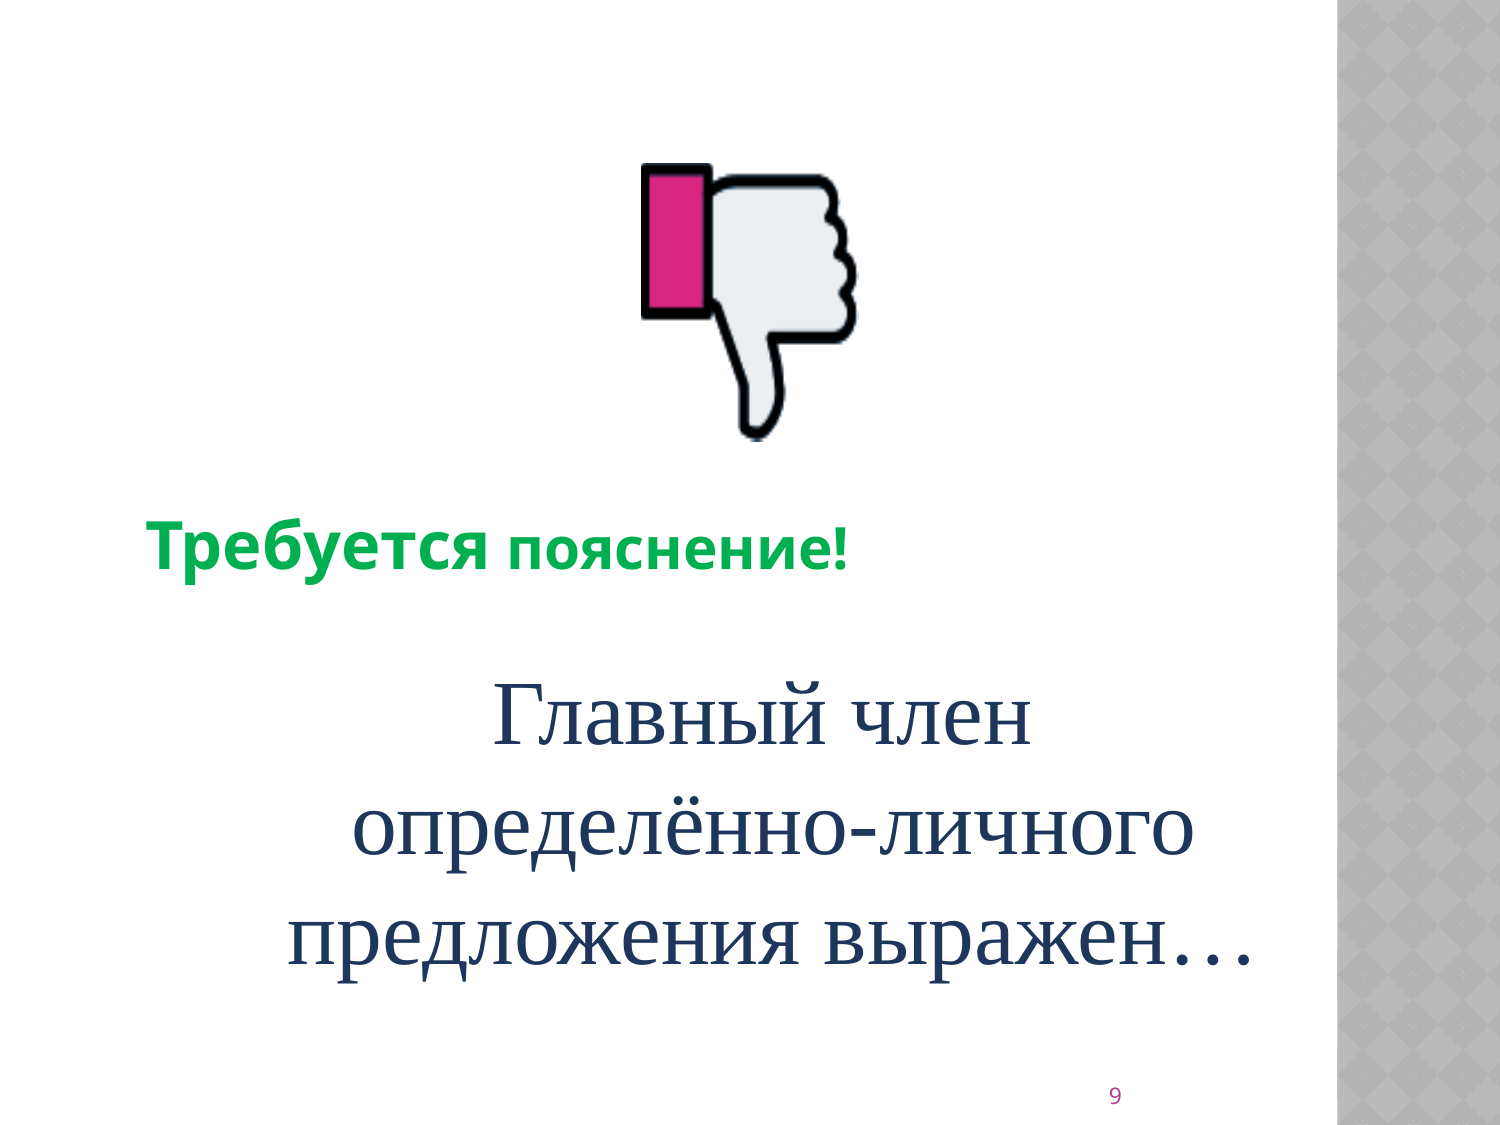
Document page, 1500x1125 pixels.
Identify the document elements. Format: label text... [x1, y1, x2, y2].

text_box Требуется пояснение! [130, 495, 1418, 590]
slide_number 9 [1025, 1075, 1122, 1113]
text_box Главный член определённо-личного предложения выражен… [162, 645, 1386, 990]
picture [640, 163, 860, 442]
